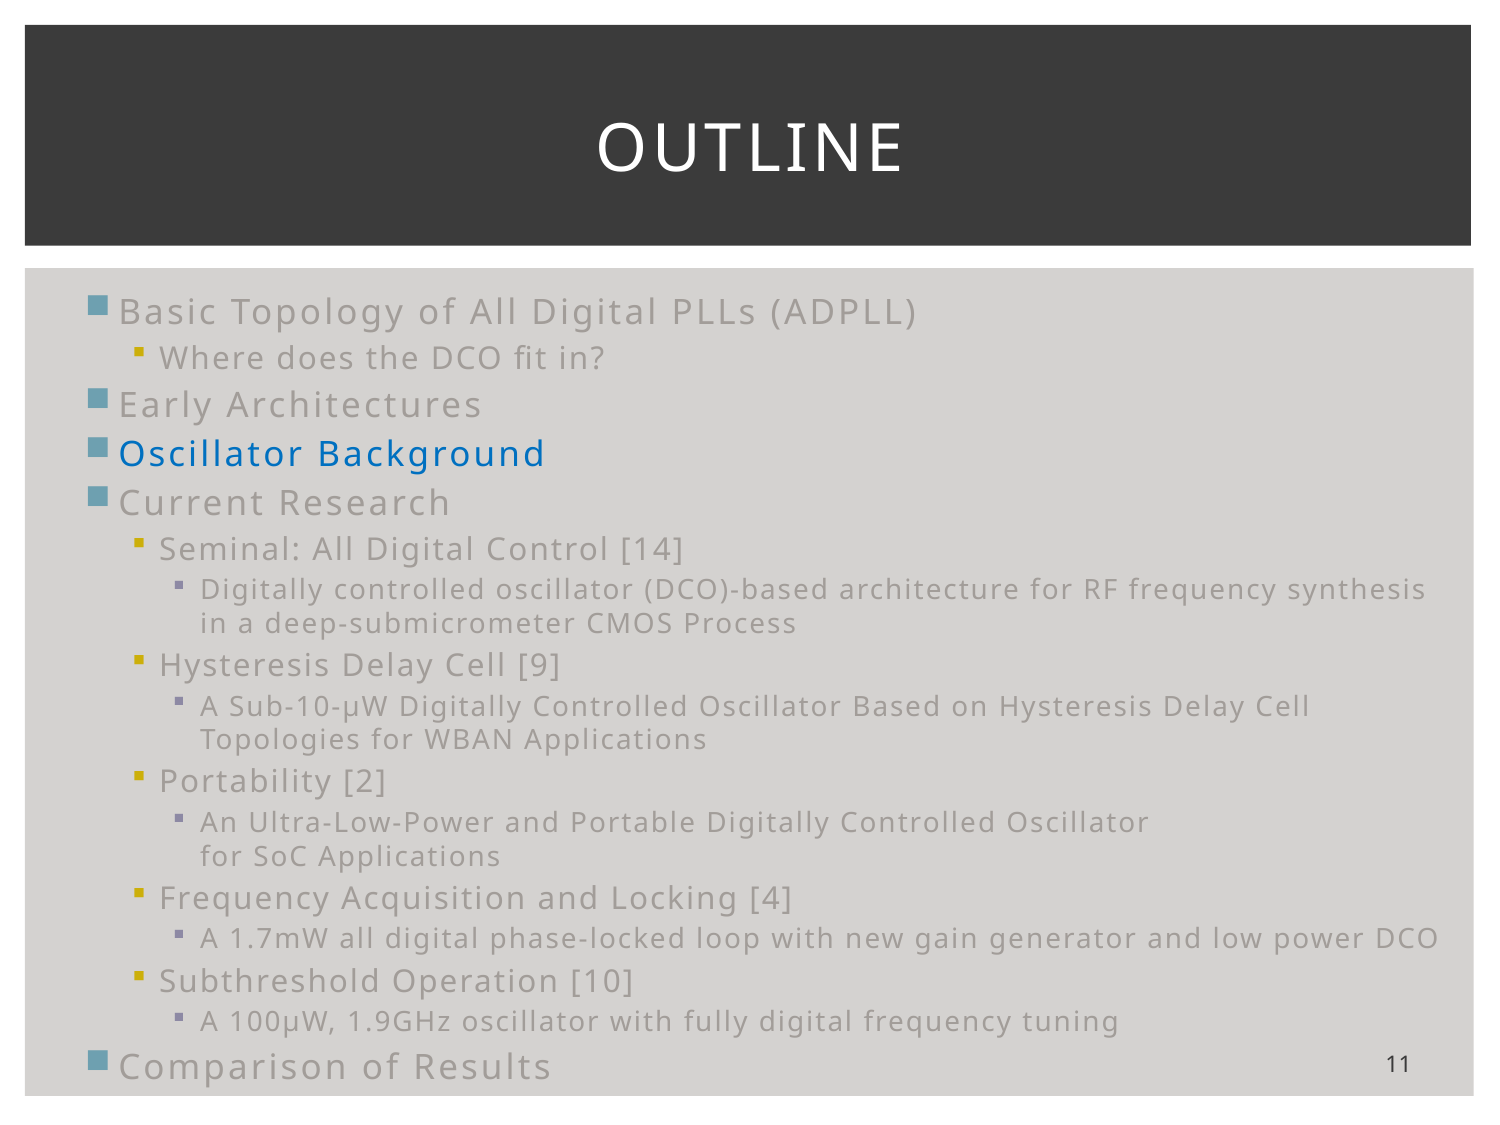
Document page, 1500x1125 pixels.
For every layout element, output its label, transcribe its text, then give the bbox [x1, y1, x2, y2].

list Basic Topology of All Digital PLLs (ADPLL) Where does the DCO fit in? Early Architectures Oscillator Background Current Research Seminal: All Digital Control [14] Digitally controlled oscillator (DCO)-based architecture for RF frequency synthesis in a deep-submicrometer CMOS Process Hysteresis Delay Cell [9] A Sub-10-μW Digitally Controlled Oscillator Based on Hysteresis Delay Cell Topologies for WBAN Applications Portability [2] An Ultra-Low-Power and Portable Digitally Controlled Oscillator for SoC Applications Frequency Acquisition and Locking [4] A 1.7mW all digital phase-locked loop with new gain generator and low power DCO Subthreshold Operation [10] A 100μW, 1.9GHz oscillator with fully digital frequency tuning Comparison of Results [62, 281, 1475, 1100]
slide_number 11 [1349, 1041, 1448, 1089]
title Outline [62, 58, 1438, 232]
